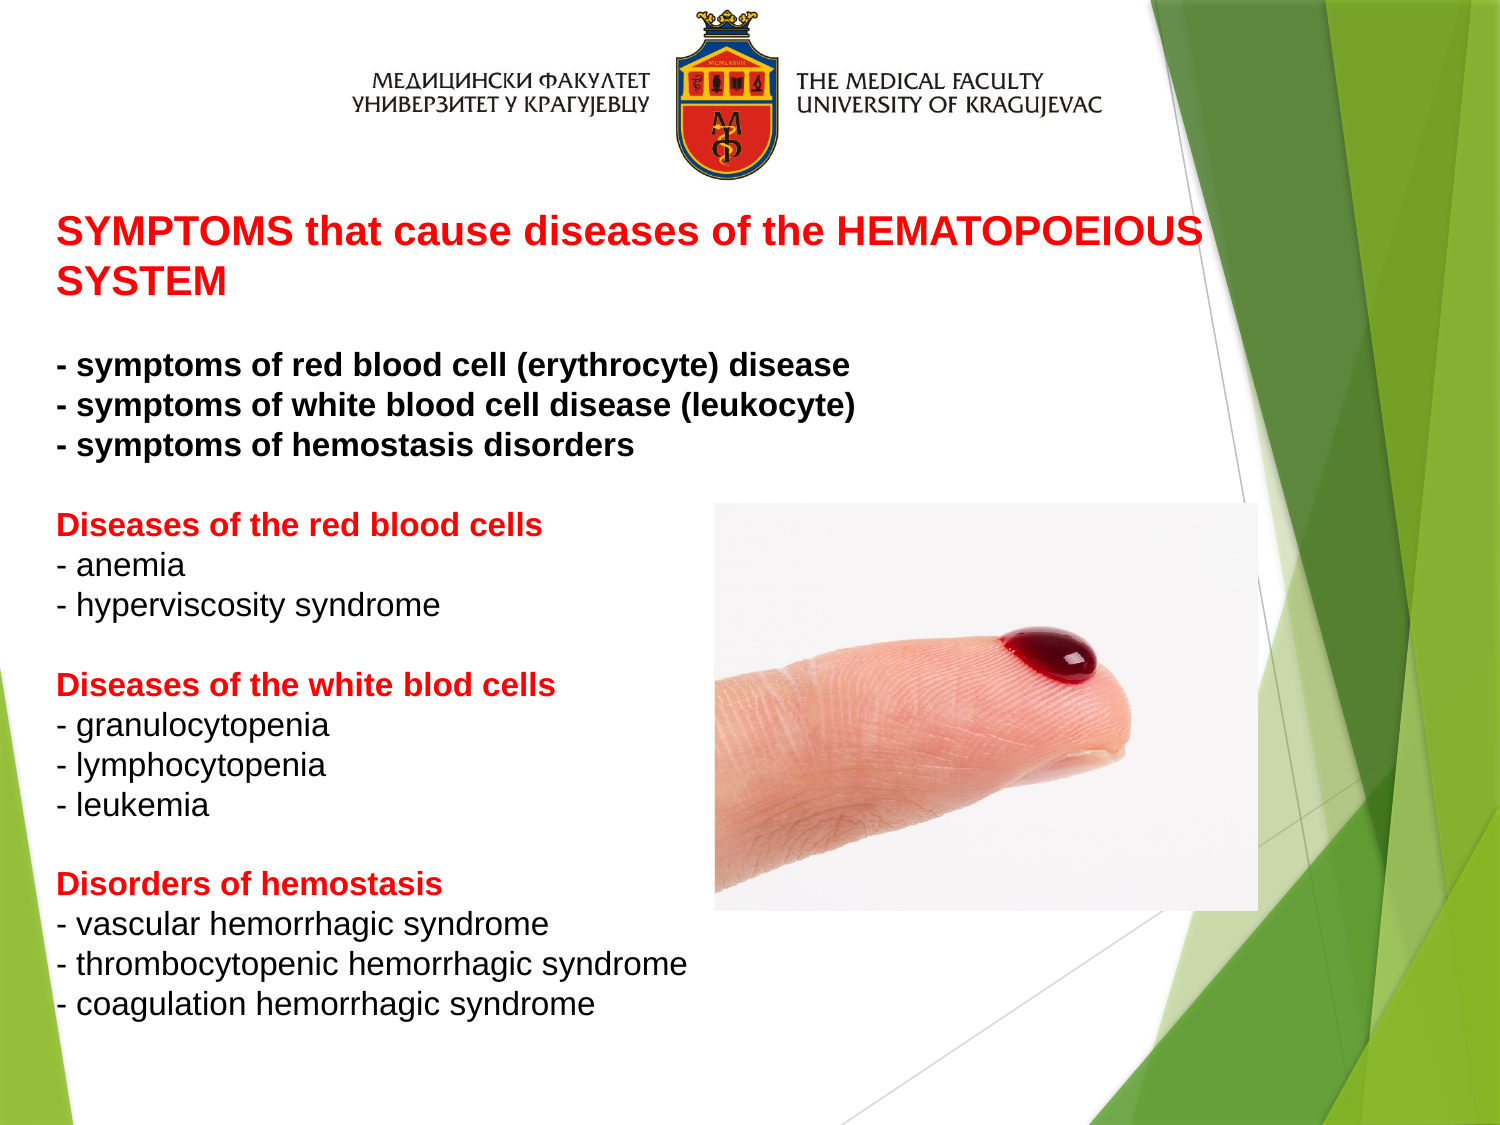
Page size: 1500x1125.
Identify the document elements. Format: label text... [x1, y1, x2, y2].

picture [328, 0, 1125, 191]
text_box SYMPTOMS that cause diseases of the HEMATOPOEIOUS SYSTEM - symptoms of red blood cell (erythrocyte) disease - symptoms of white blood cell disease (leukocyte) - symptoms of hemostasis disorders Diseases of the red blood cells - anemia - hyperviscosity syndrome Diseases of the white blod cells - granulocytopenia - lymphocytopenia - leukemia Disorders of hemostasis - vascular hemorrhagic syndrome - thrombocytopenic hemorrhagic syndrome - coagulation hemorrhagic syndrome [41, 196, 1296, 1030]
picture [714, 502, 1259, 912]
